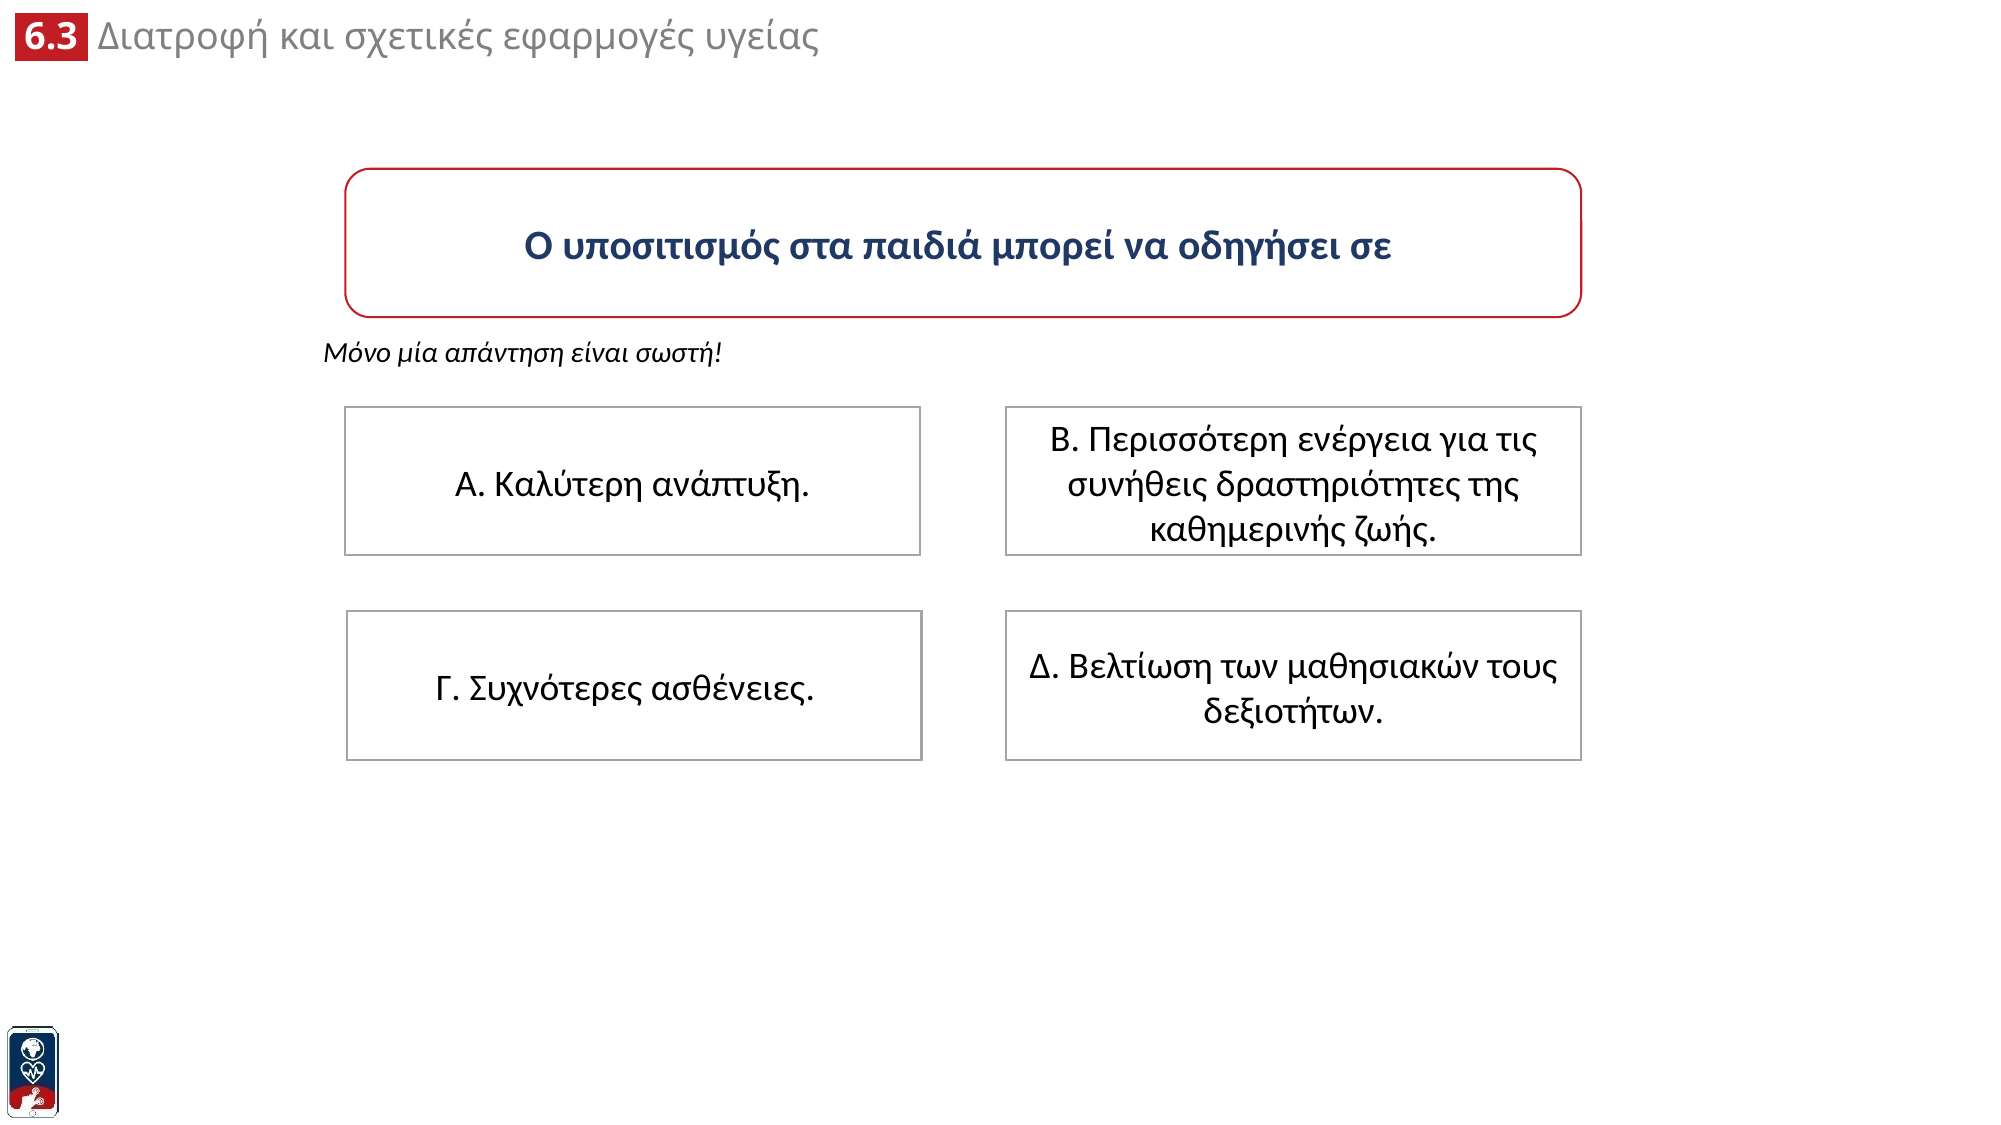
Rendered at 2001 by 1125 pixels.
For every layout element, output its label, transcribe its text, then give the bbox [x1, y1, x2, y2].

picture [7, 1026, 59, 1118]
text_box Γ. Συχνότερες ασθένειες. [346, 610, 923, 761]
text_box B. Περισσότερη ενέργεια για τις συνήθεις δραστηριότητες της καθημερινής ζωής. [1005, 406, 1582, 556]
text_box A. Καλύτερη ανάπτυξη. [344, 406, 921, 556]
text_box Δ. Βελτίωση των μαθησιακών τους δεξιοτήτων. [1005, 610, 1582, 761]
text_box Μόνο μία απάντηση είναι σωστή! [308, 325, 738, 376]
text_box Ο υποσιτισμός στα παιδιά μπορεί να οδηγήσει σε [344, 167, 1583, 319]
